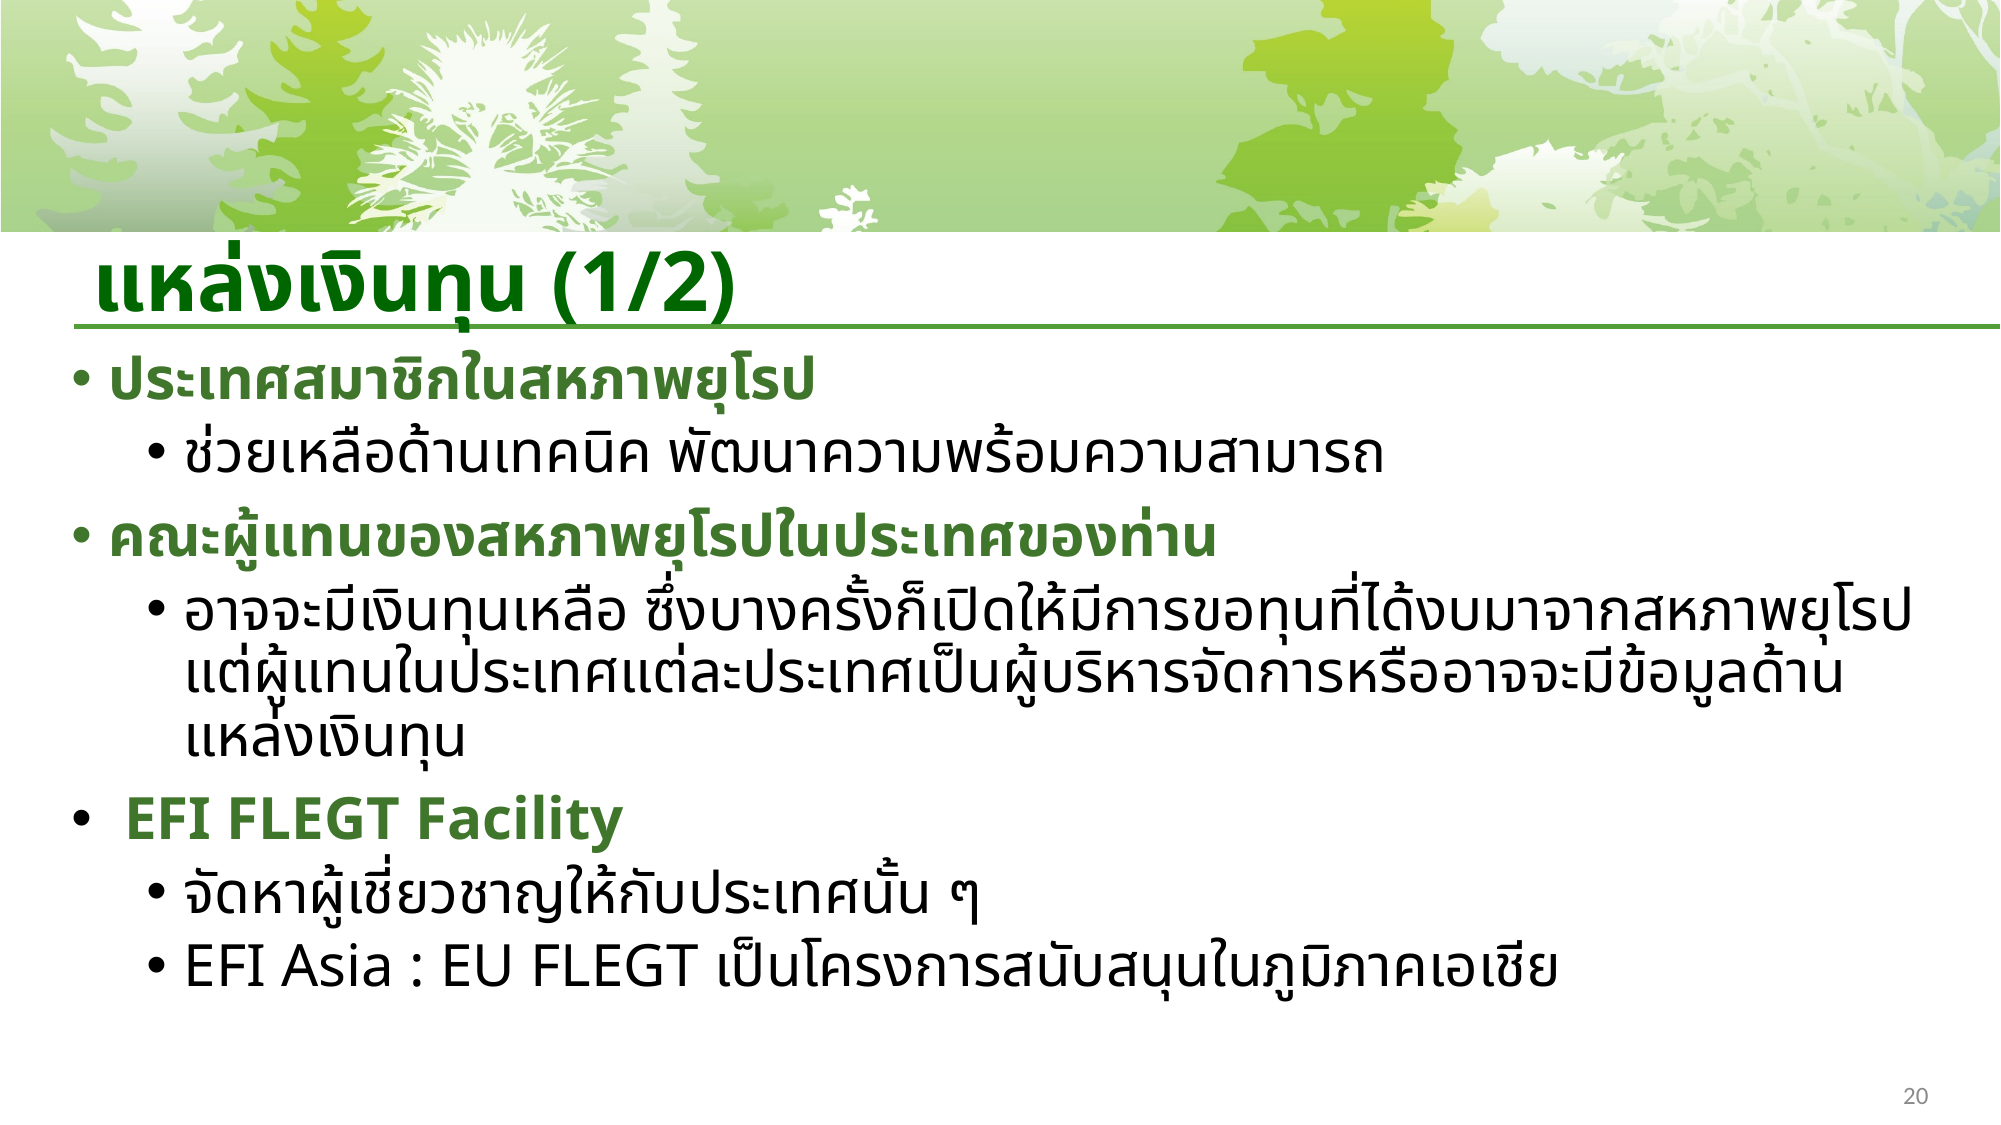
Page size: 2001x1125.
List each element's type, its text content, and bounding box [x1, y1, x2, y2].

slide_number 20 [1493, 1065, 1944, 1125]
picture [0, 0, 2000, 232]
list ประเทศสมาชิกในสหภาพยุโรป ช่วยเหลือด้านเทคนิค พัฒนาความพร้อมความสามารถ คณะผู้แทนของสหภาพยุโรปในประเทศของท่าน อาจจะมีเงินทุนเหลือ ซึ่งบางครั้งก็เปิดให้มีการขอทุนที่ได้งบมาจากสหภาพยุโรป แต่ผู้แทนในประเทศแต่ละประเทศเป็นผู้บริหารจัดการหรืออาจจะมีข้อมูลด้านแหล่งเงินทุน EFI FLEGT Facility จัดหาผู้เชี่ยวชาญให้กับประเทศนั้น ๆ EFI Asia : EU FLEGT เป็นโครงการสนับสนุนในภูมิภาคเอเชีย [56, 341, 1968, 1103]
title แหล่งเงินทุน (1/2) [77, 219, 1782, 341]
